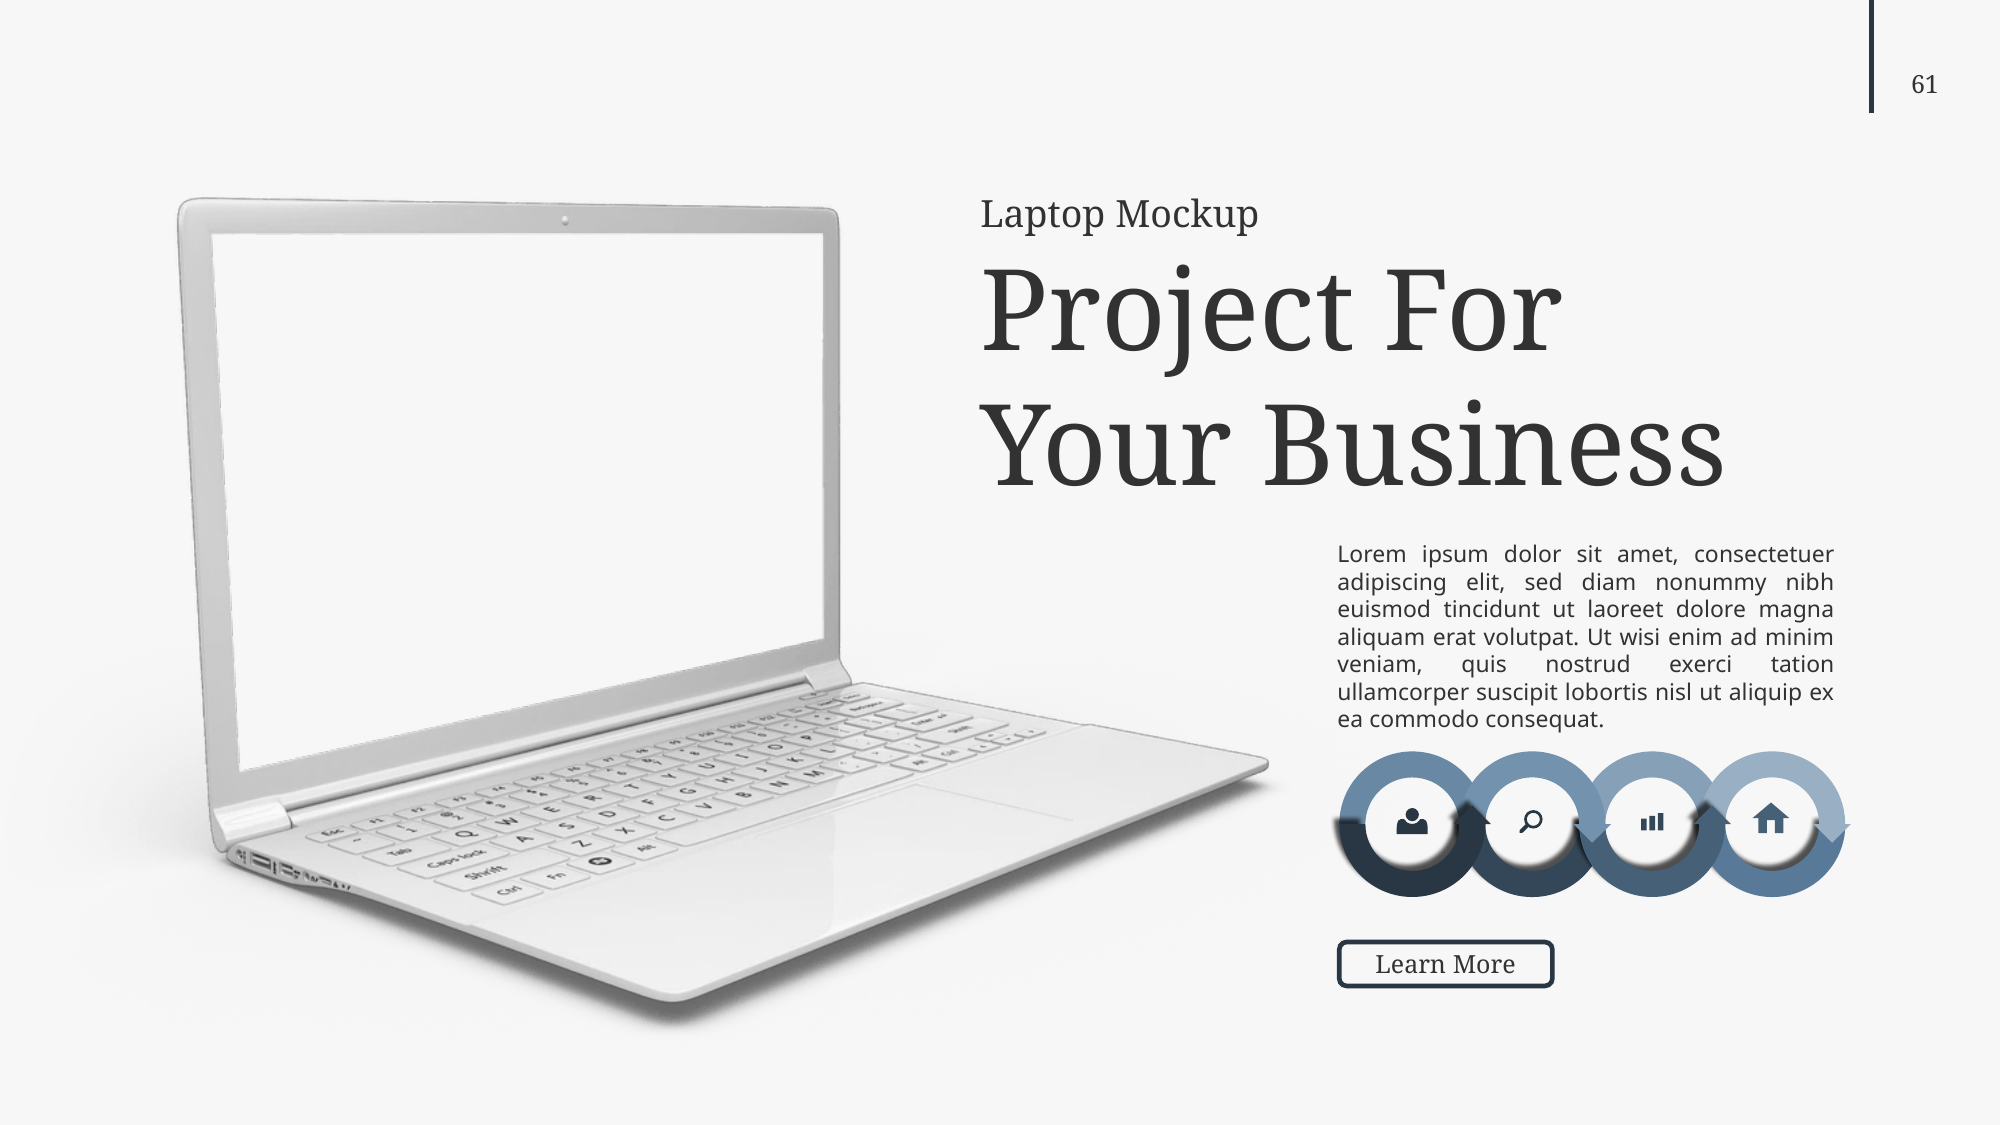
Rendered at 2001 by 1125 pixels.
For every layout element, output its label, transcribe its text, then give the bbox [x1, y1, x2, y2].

text_box Lorem ipsum dolor sit amet, consectetuer adipiscing elit, sed diam nonummy nibh euismod tincidunt ut laoreet dolore magna aliquam erat volutpat. Ut wisi enim ad minim veniam, quis nostrud exerci tation ullamcorper suscipit lobortis nisl ut aliquip ex ea commodo consequat. [1543, 532, 1850, 751]
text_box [1339, 941, 1553, 988]
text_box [1339, 751, 1851, 897]
picture [0, 0, 1543, 1125]
text_box Project For Your Business [1543, 230, 1850, 516]
